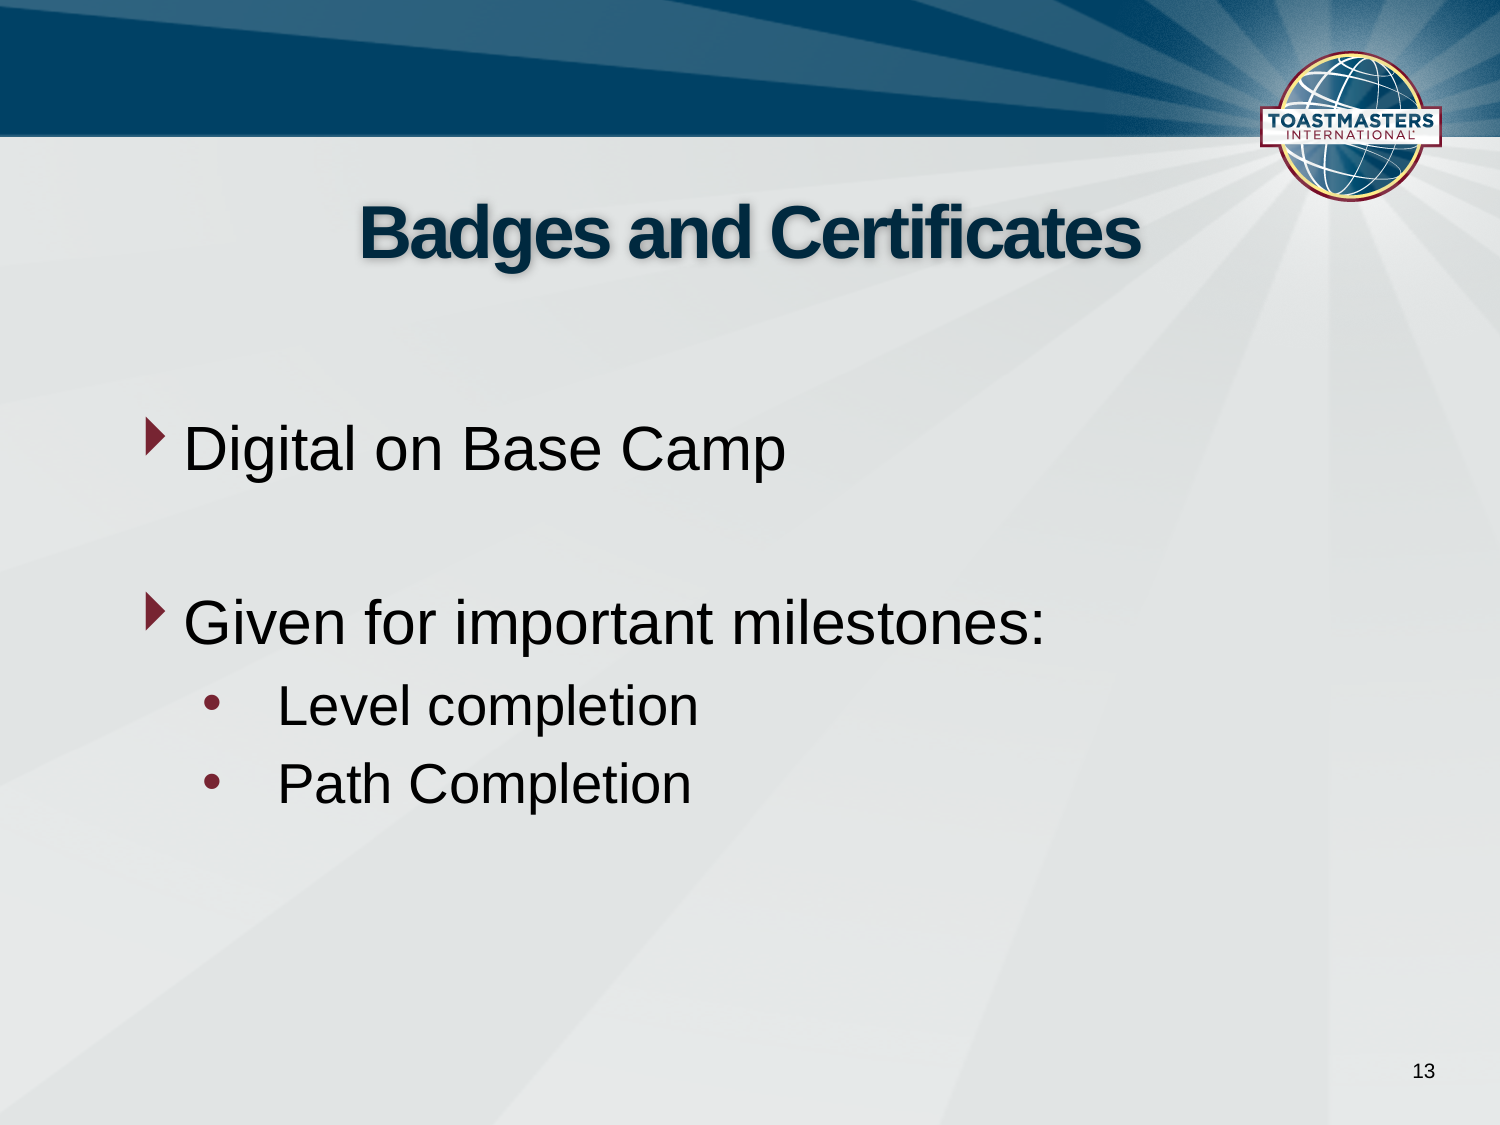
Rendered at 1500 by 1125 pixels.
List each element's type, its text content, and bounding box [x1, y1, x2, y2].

text_box 13 [1387, 1050, 1450, 1090]
title Badges and Certificates [113, 141, 1389, 330]
picture [0, 0, 1500, 1125]
list Digital on Base Camp Given for important milestones: Level completion Path Completion [112, 312, 1351, 988]
